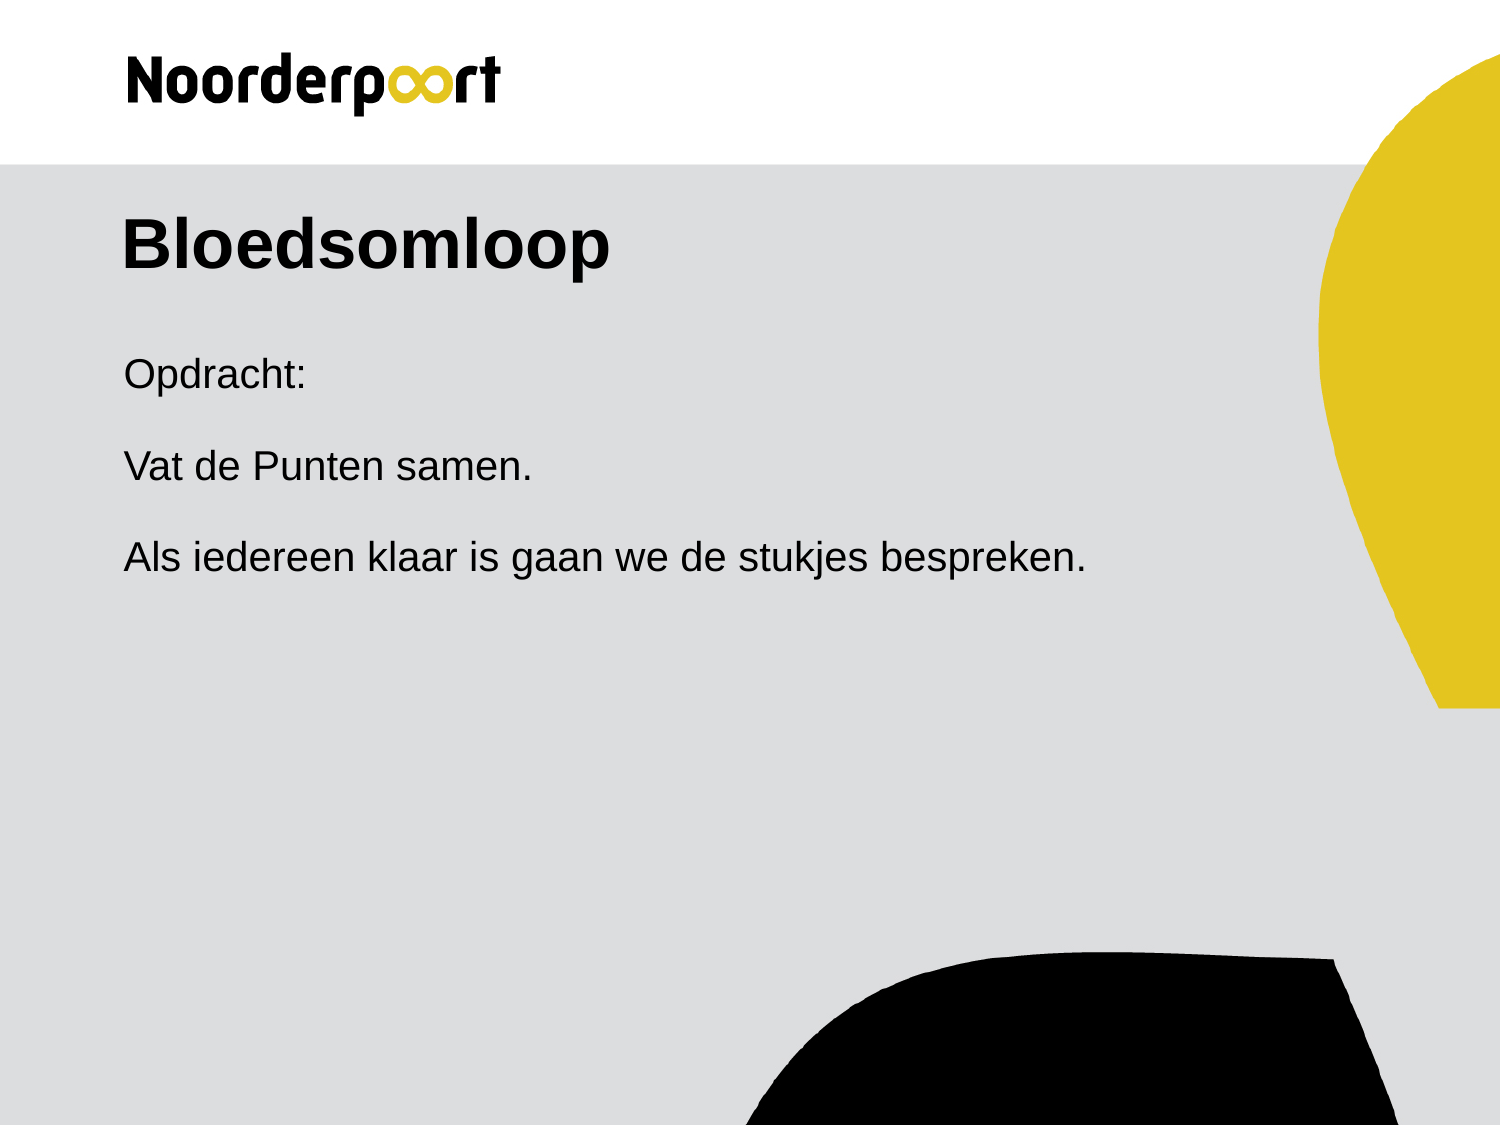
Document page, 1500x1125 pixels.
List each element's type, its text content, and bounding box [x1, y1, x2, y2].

picture [0, 0, 1500, 1125]
list Opdracht: Vat de Punten samen. Als iedereen klaar is gaan we de stukjes bespreken. [108, 343, 1292, 927]
title Bloedsomloop [106, 187, 1290, 294]
